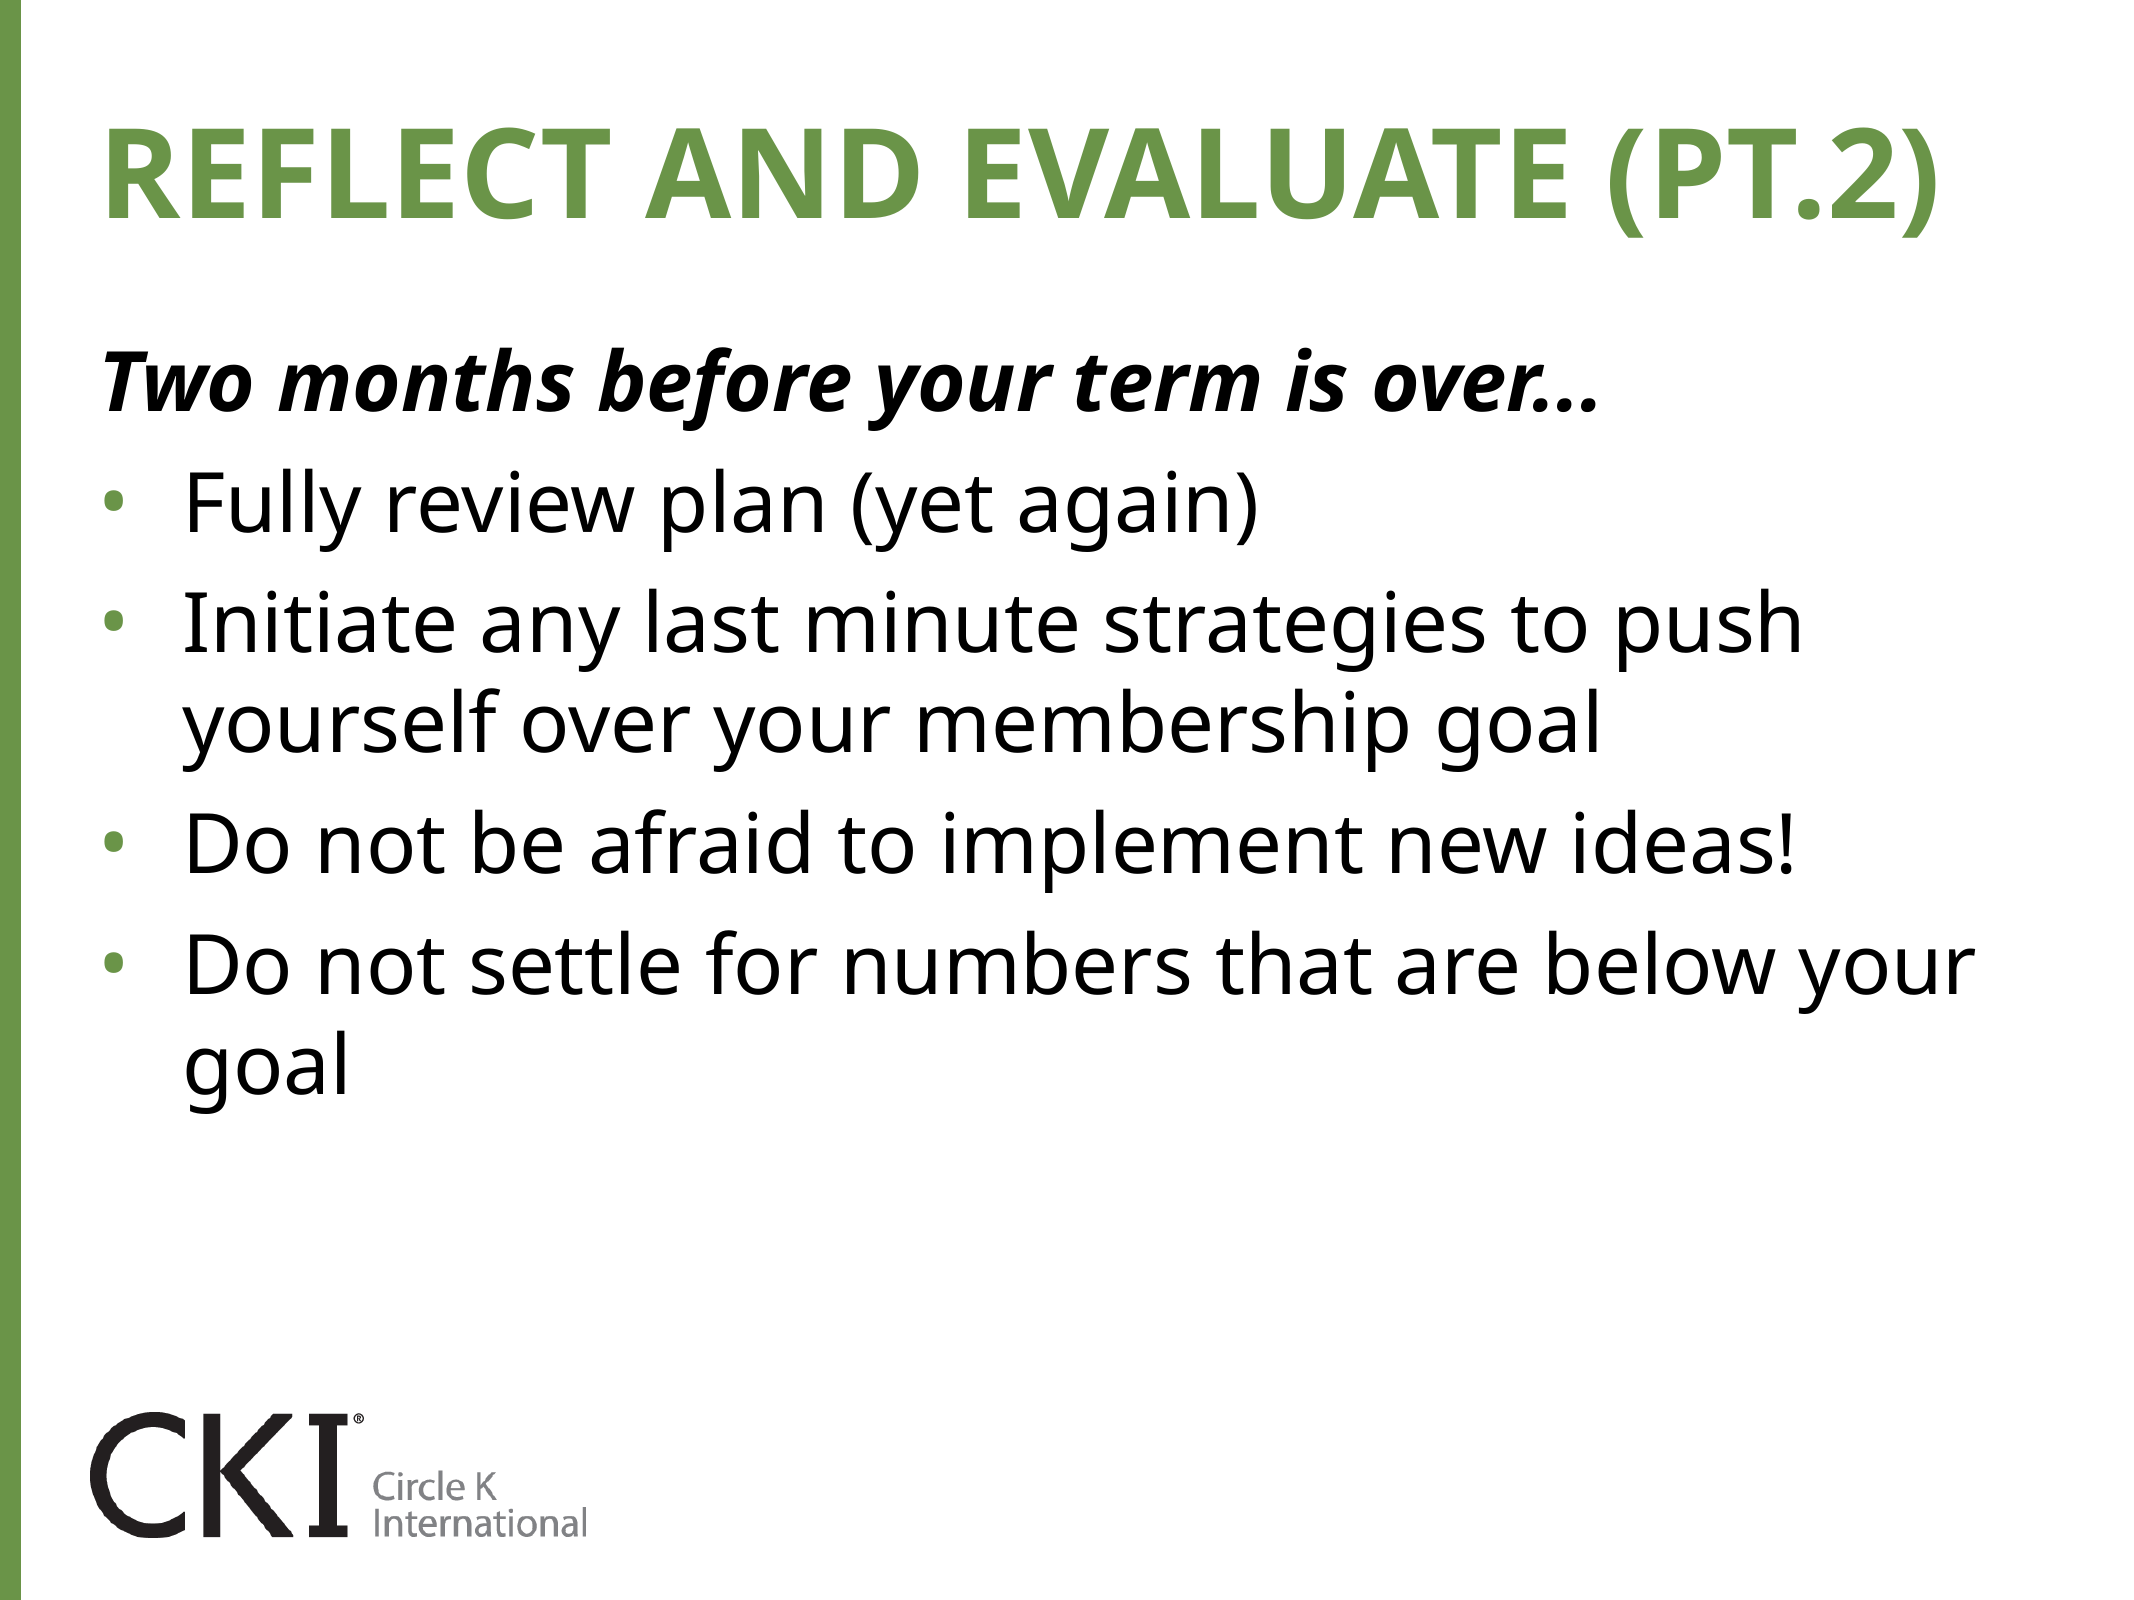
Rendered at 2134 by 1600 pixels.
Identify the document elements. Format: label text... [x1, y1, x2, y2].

list REFLECT AND EVALUATE (PT.2) [90, 167, 2094, 319]
picture [90, 1412, 586, 1538]
list Two months before your term is over... Fully review plan (yet again) Initiate any last minute strategies to push yourself over your membership goal Do not be afraid to implement new ideas! Do not settle for numbers that are below your goal [90, 319, 2094, 1281]
